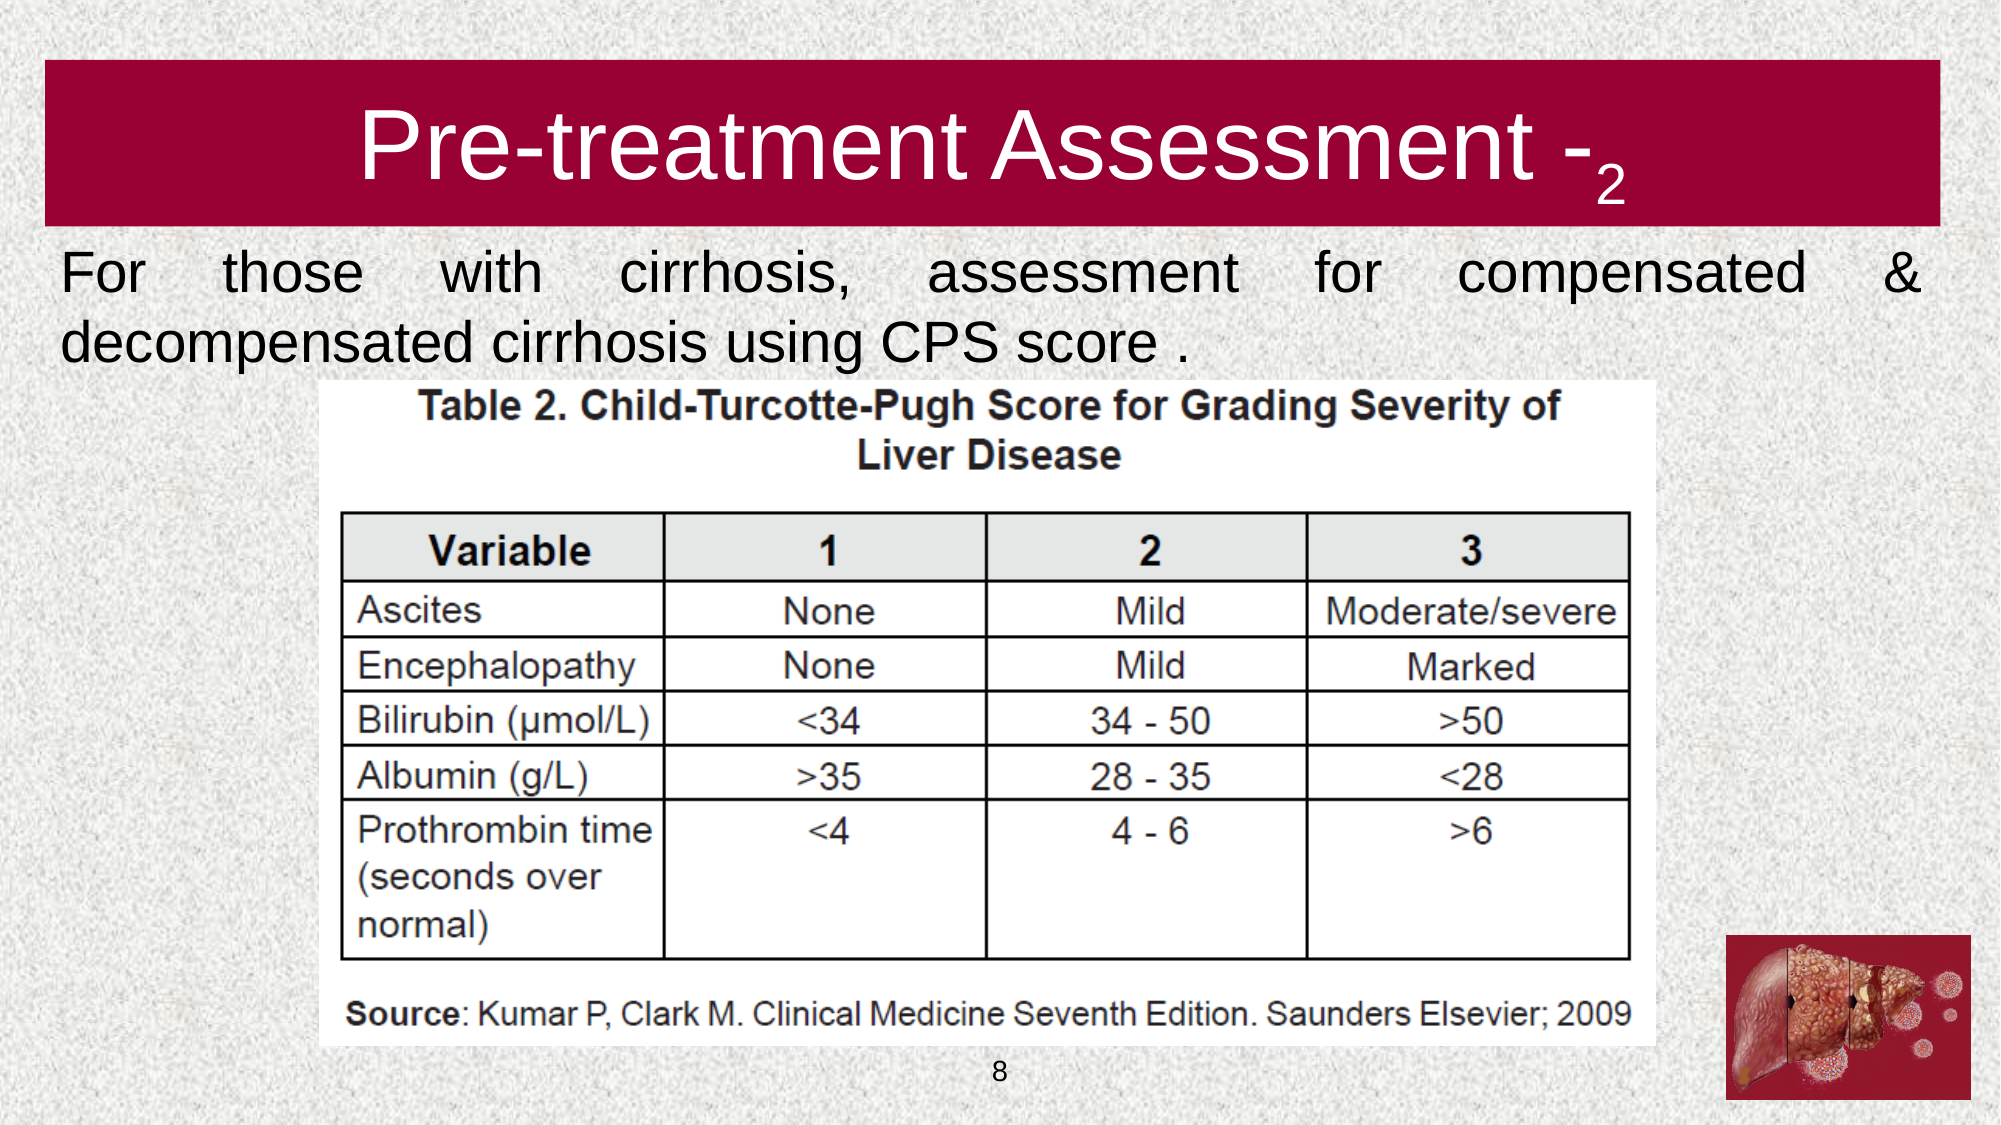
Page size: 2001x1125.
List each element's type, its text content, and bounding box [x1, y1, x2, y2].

slide_number 8 [766, 1055, 1234, 1100]
text_box Pre-treatment Assessment -2 [45, 59, 1941, 227]
picture [0, 0, 2001, 1125]
text_box For those with cirrhosis, assessment for compensated & decompensated cirrhosis using CPS score . [45, 227, 1939, 382]
